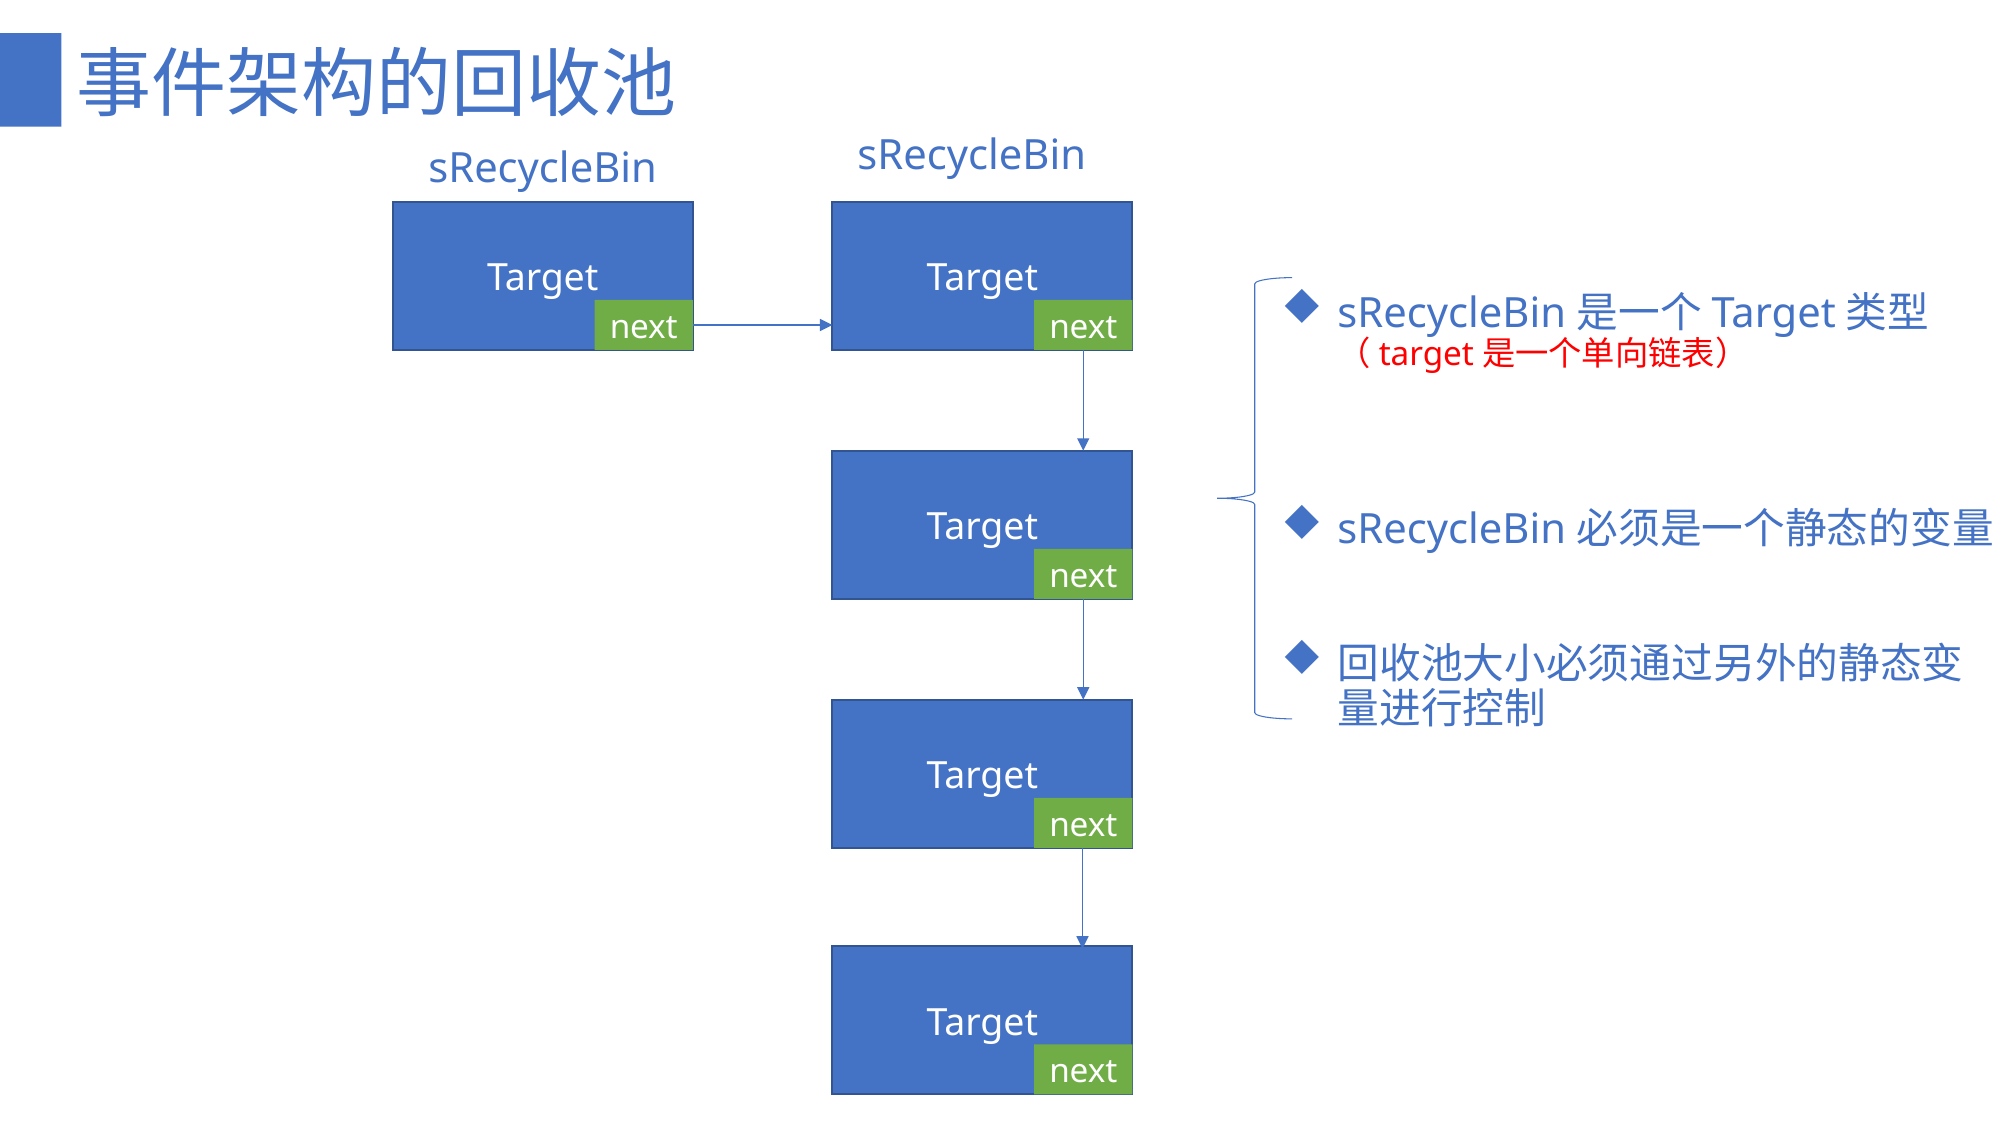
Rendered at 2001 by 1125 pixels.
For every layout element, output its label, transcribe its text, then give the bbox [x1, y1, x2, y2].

text_box sRecycleBin [413, 119, 693, 201]
title 事件架构的回收池 [61, 38, 1000, 134]
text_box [832, 201, 1133, 350]
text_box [392, 201, 693, 350]
text_box sRecycleBin [842, 106, 1122, 201]
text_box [832, 699, 1133, 848]
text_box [1217, 219, 2000, 805]
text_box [832, 946, 1133, 1095]
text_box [832, 450, 1133, 599]
